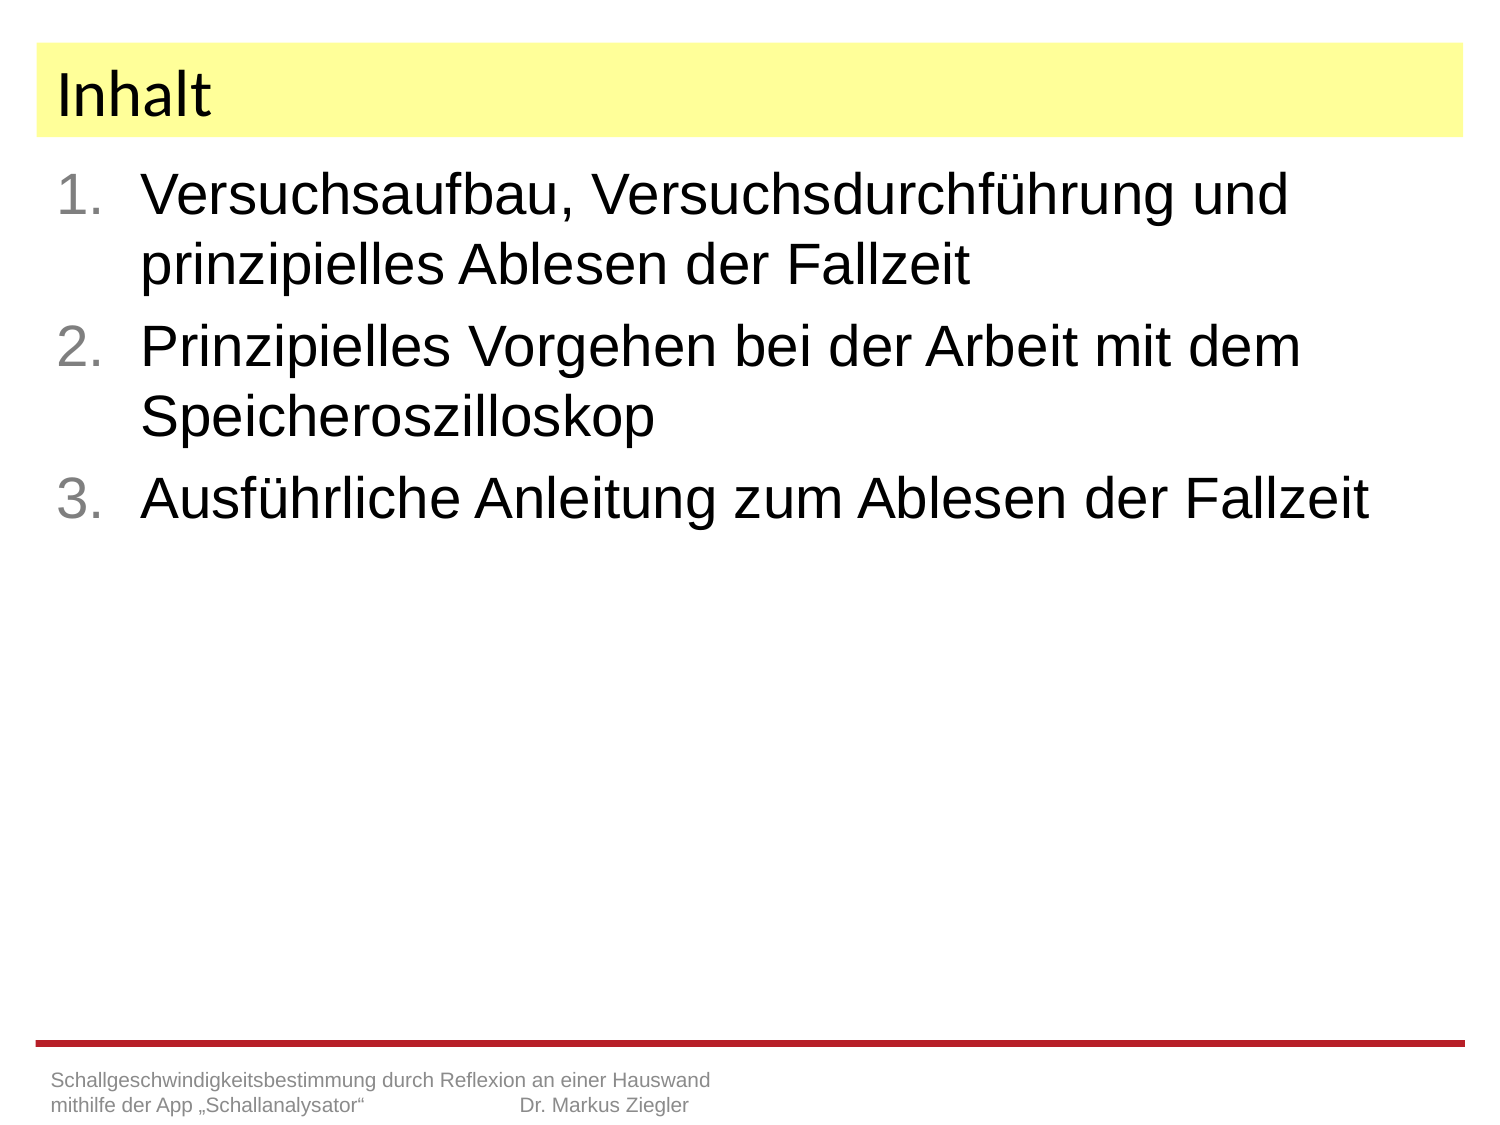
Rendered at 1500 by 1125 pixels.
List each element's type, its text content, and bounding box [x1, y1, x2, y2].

title Inhalt [41, 42, 1459, 149]
list Versuchsaufbau, Versuchsdurchführung und prinzipielles Ablesen der Fallzeit Prinzipielles Vorgehen bei der Arbeit mit dem Speicheroszilloskop Ausführliche Anleitung zum Ablesen der Fallzeit [41, 149, 1459, 1024]
footer Schallgeschwindigkeitsbestimmung durch Reflexion an einer Hauswand mithilfe der App „Schallanalysator“ Dr. Markus Ziegler [35, 1061, 768, 1122]
